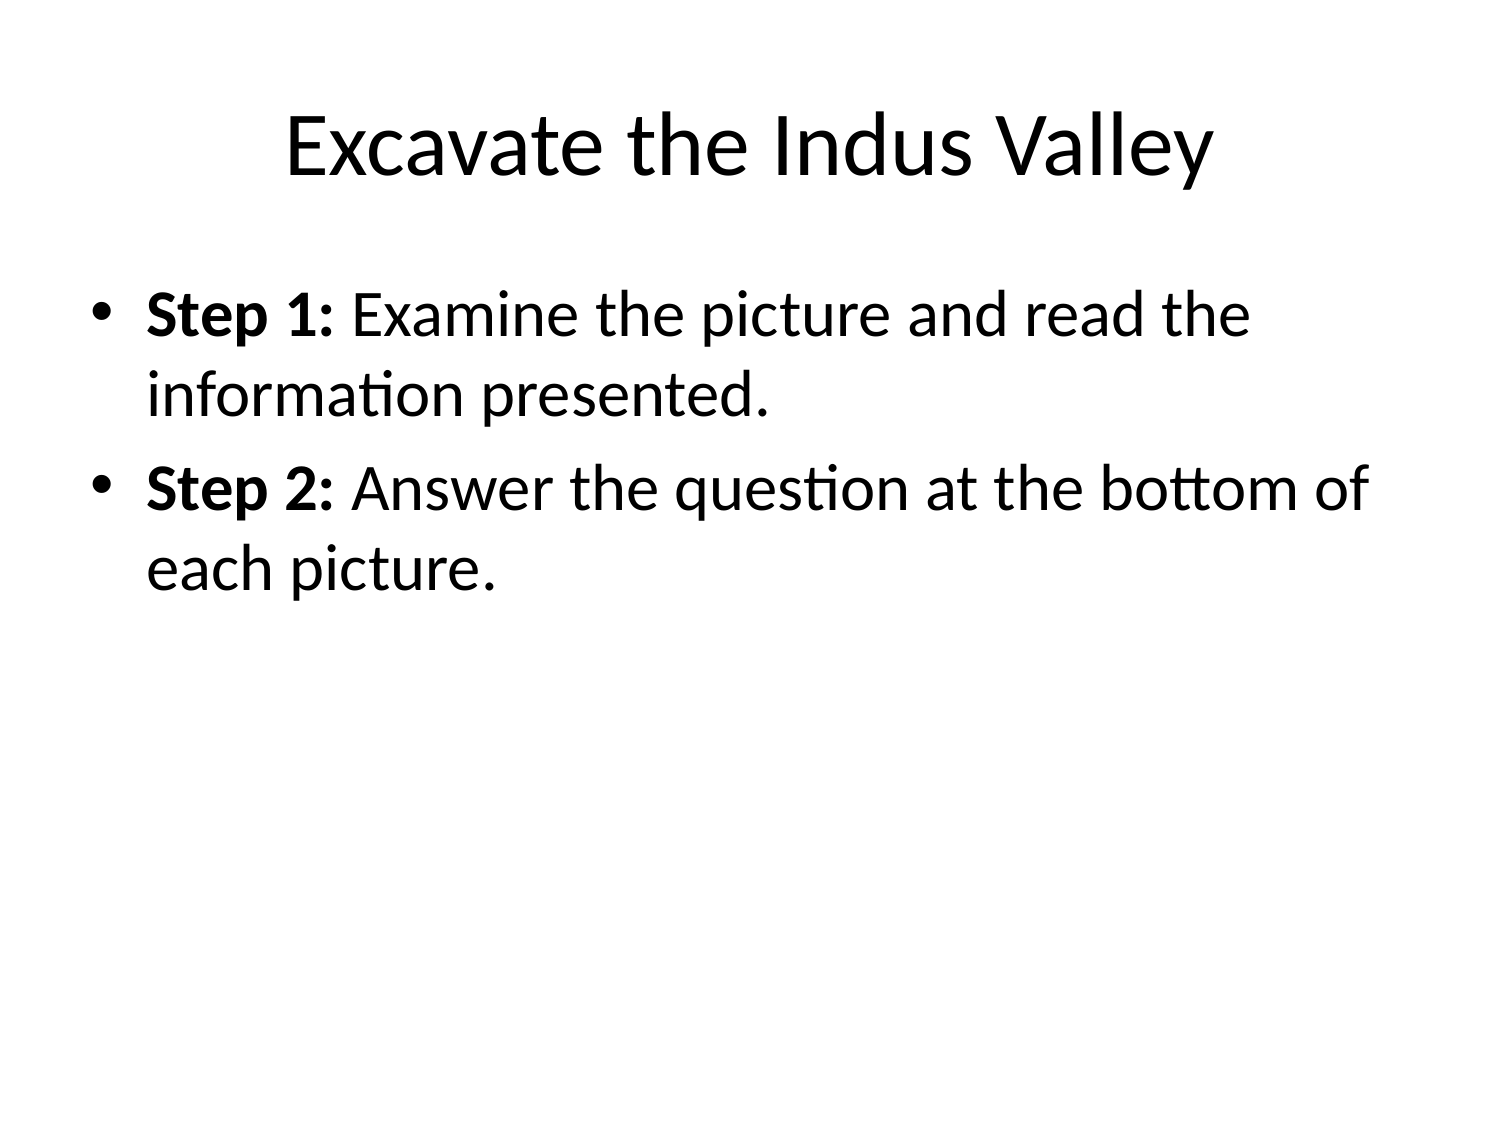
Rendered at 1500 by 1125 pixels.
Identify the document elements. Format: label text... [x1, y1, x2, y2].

title Excavate the Indus Valley [75, 45, 1425, 233]
list Step 1: Examine the picture and read the information presented. Step 2: Answer the question at the bottom of each picture. [75, 262, 1425, 1005]
